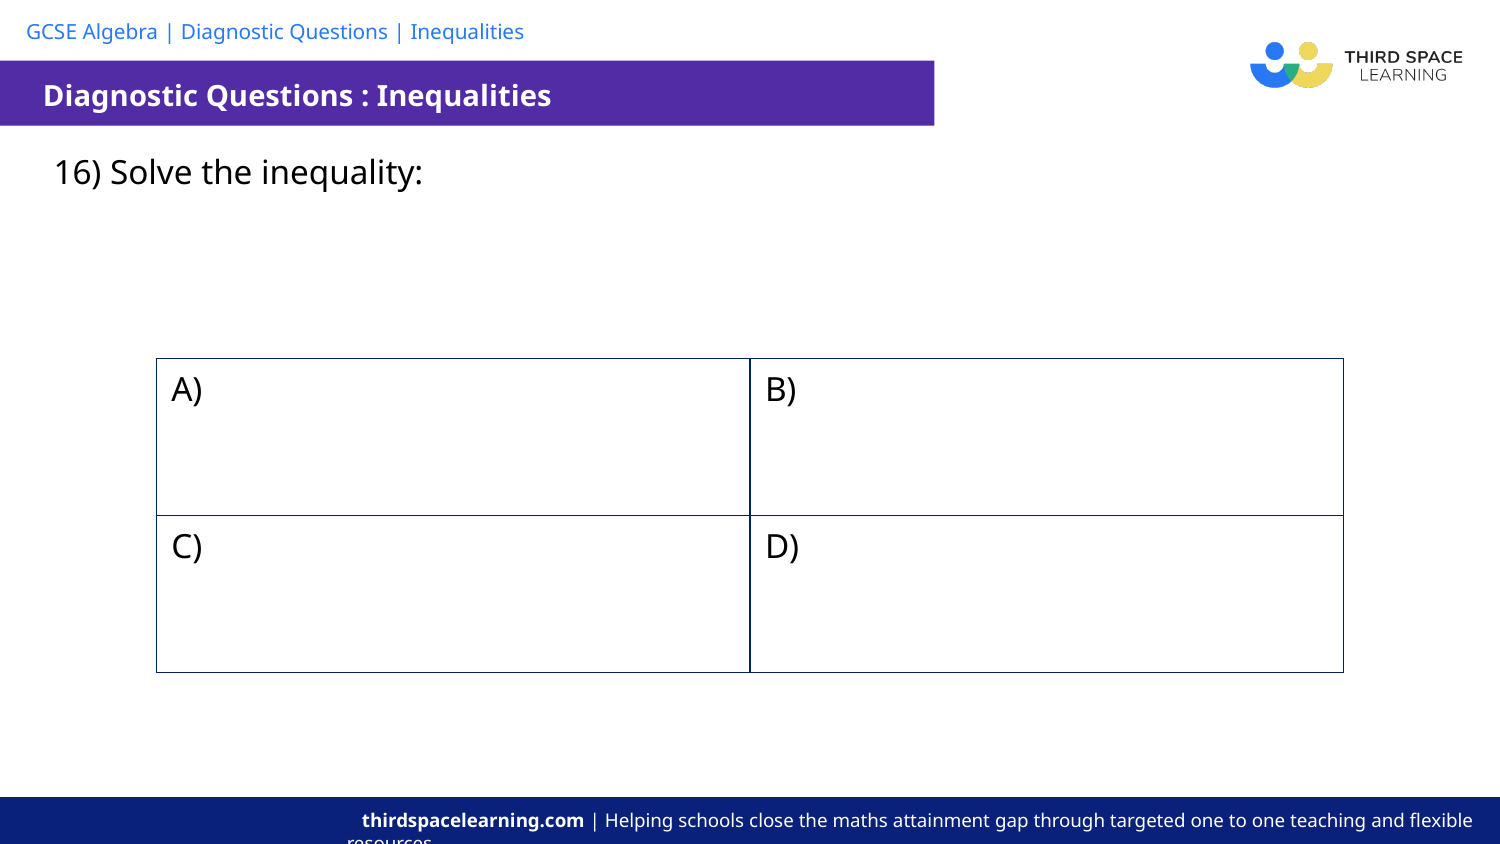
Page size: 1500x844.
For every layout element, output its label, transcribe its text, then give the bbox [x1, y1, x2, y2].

picture [1250, 33, 1465, 99]
text_box Diagnostic Questions : Inequalities [27, 61, 778, 127]
